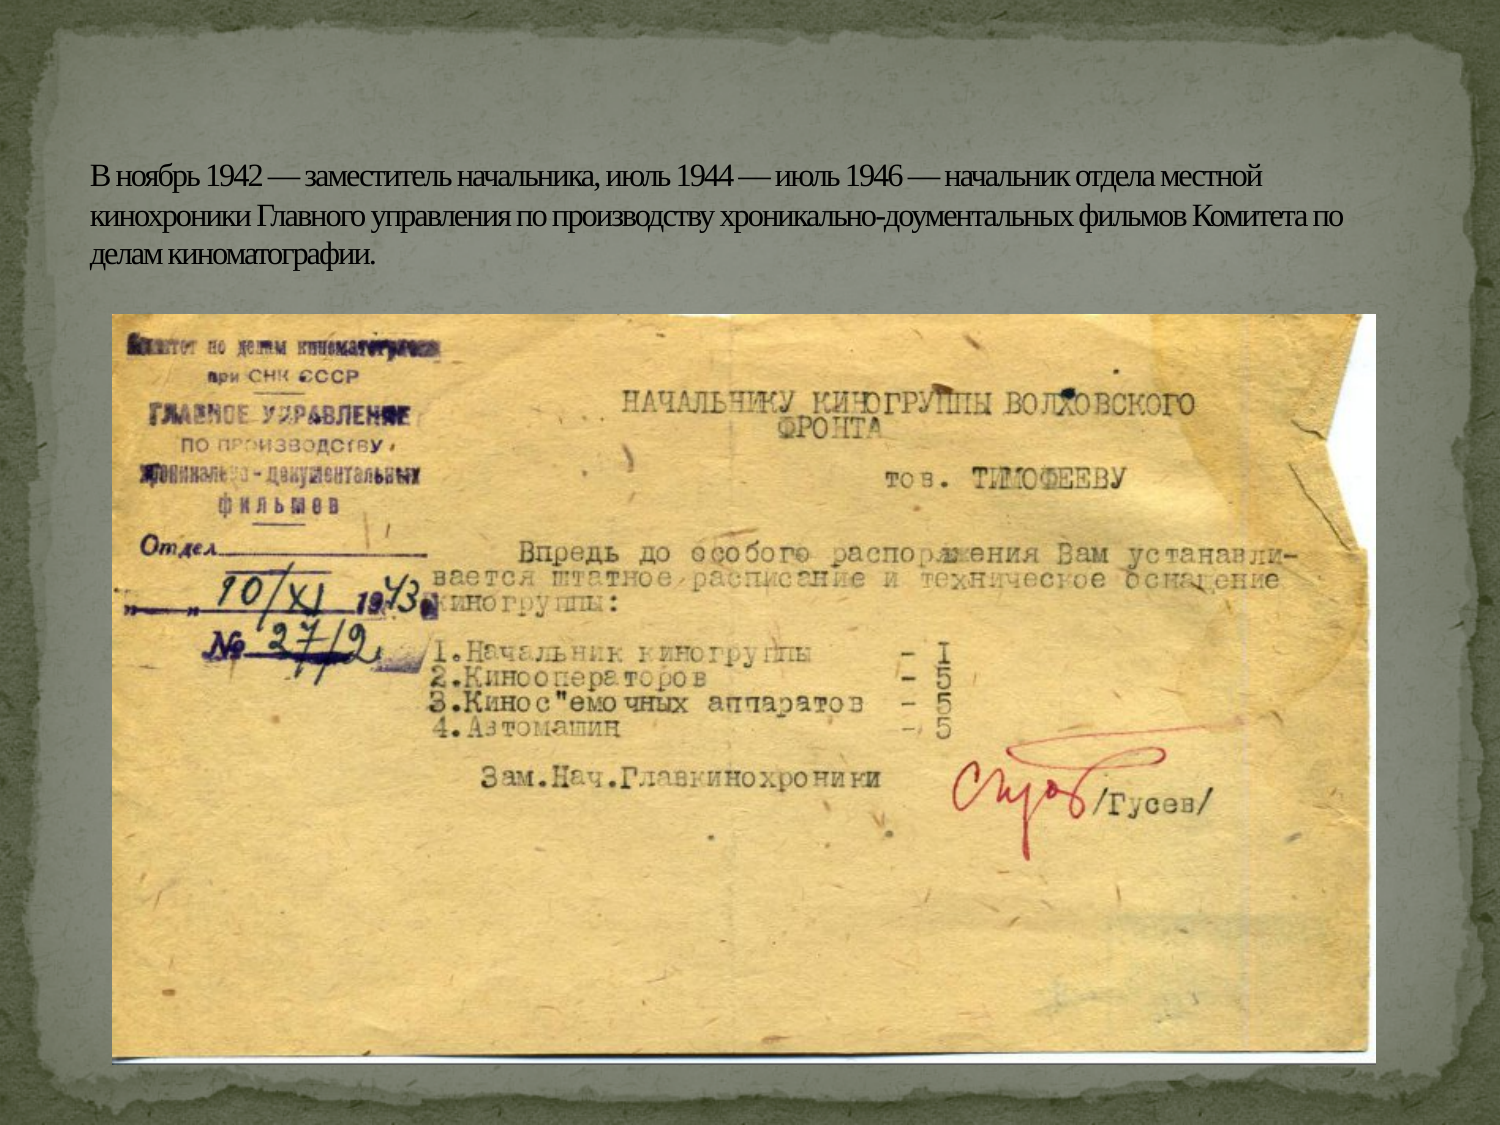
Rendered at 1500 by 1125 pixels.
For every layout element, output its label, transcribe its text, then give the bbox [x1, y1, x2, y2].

title В ноябрь 1942 — заместитель начальника, июль 1944 — июль 1946 — начальник отдела местной кинохроники Главного управления по производству хроникально-доументальных фильмов Комитета по делам киноматографии. [74, 24, 1425, 279]
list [115, 317, 1375, 1063]
